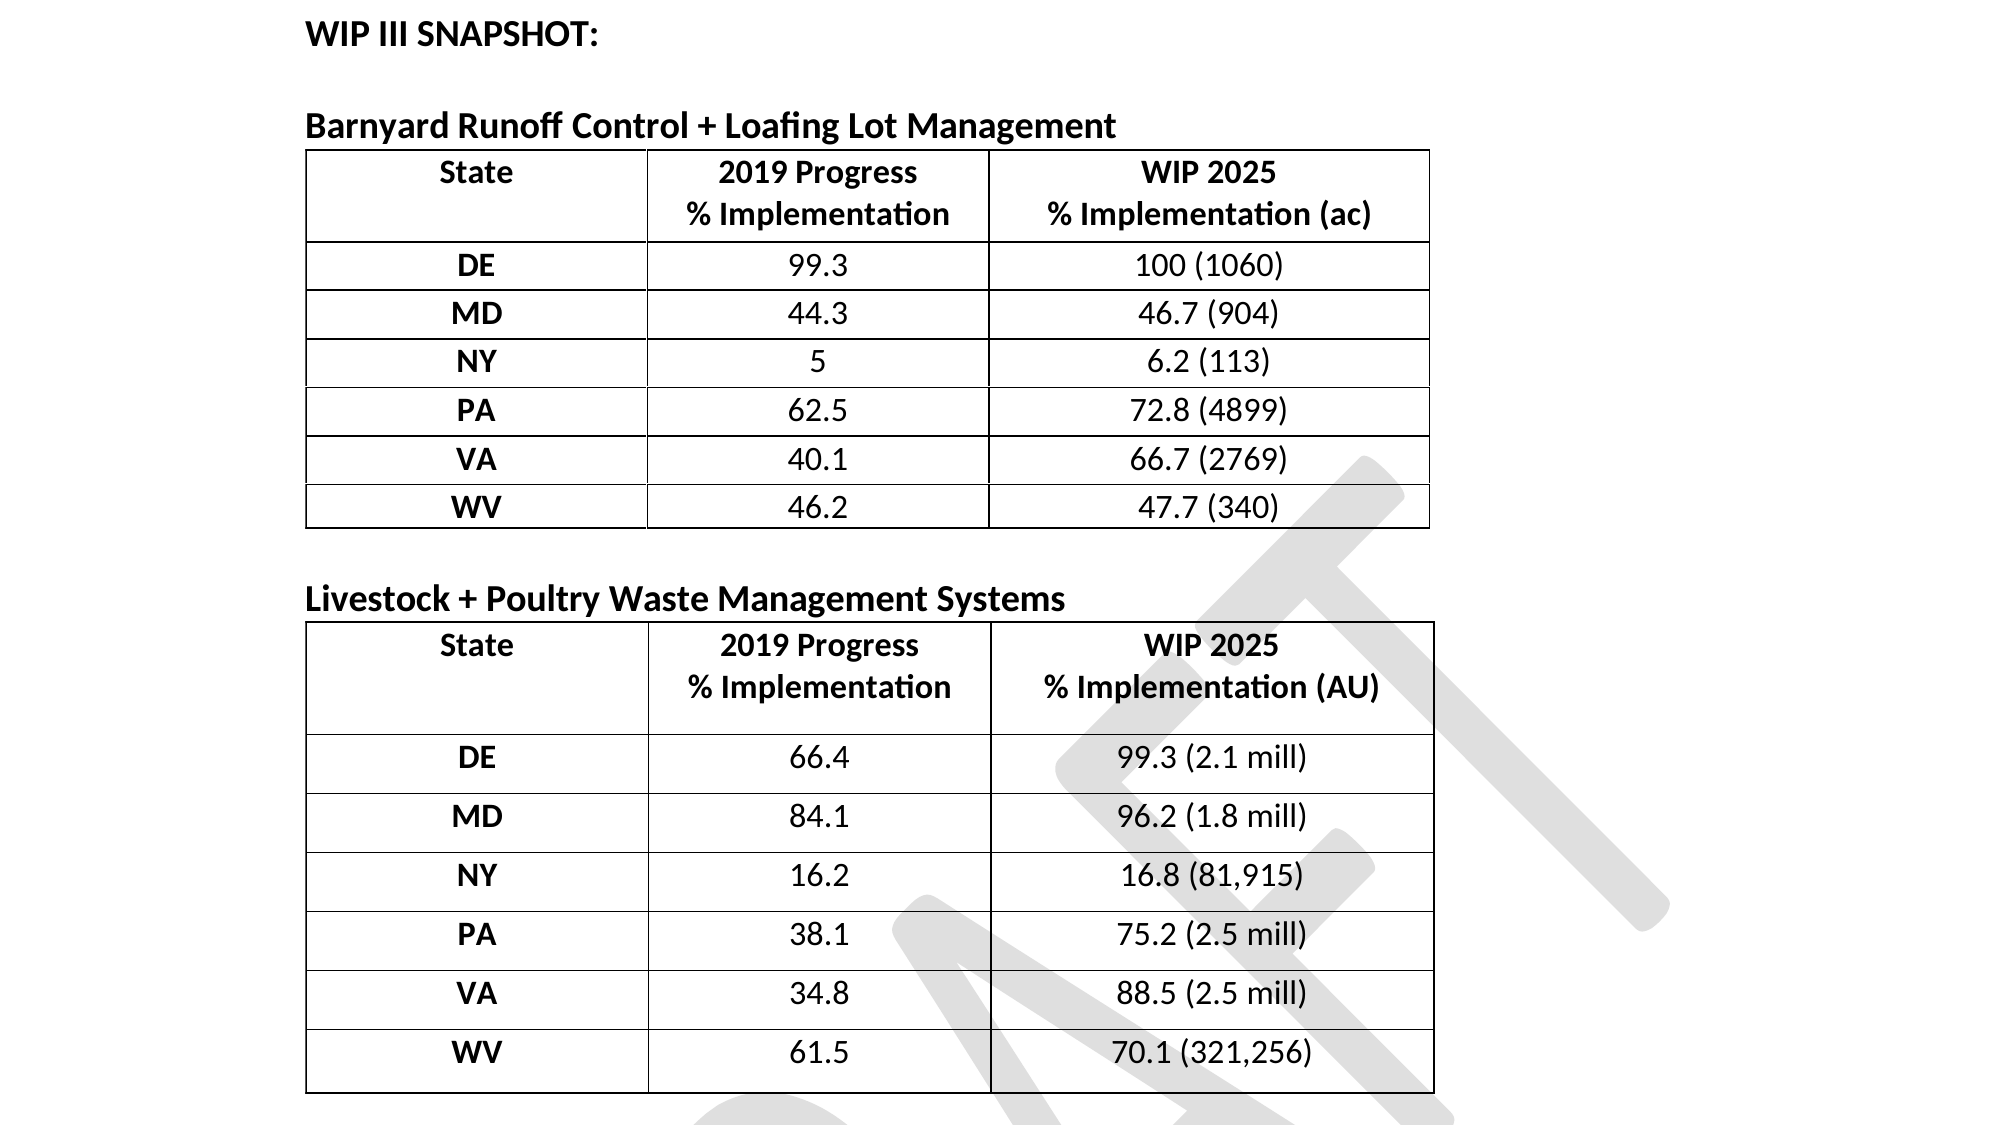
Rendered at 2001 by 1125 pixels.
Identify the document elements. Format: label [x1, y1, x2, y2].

picture [305, 10, 1915, 1125]
